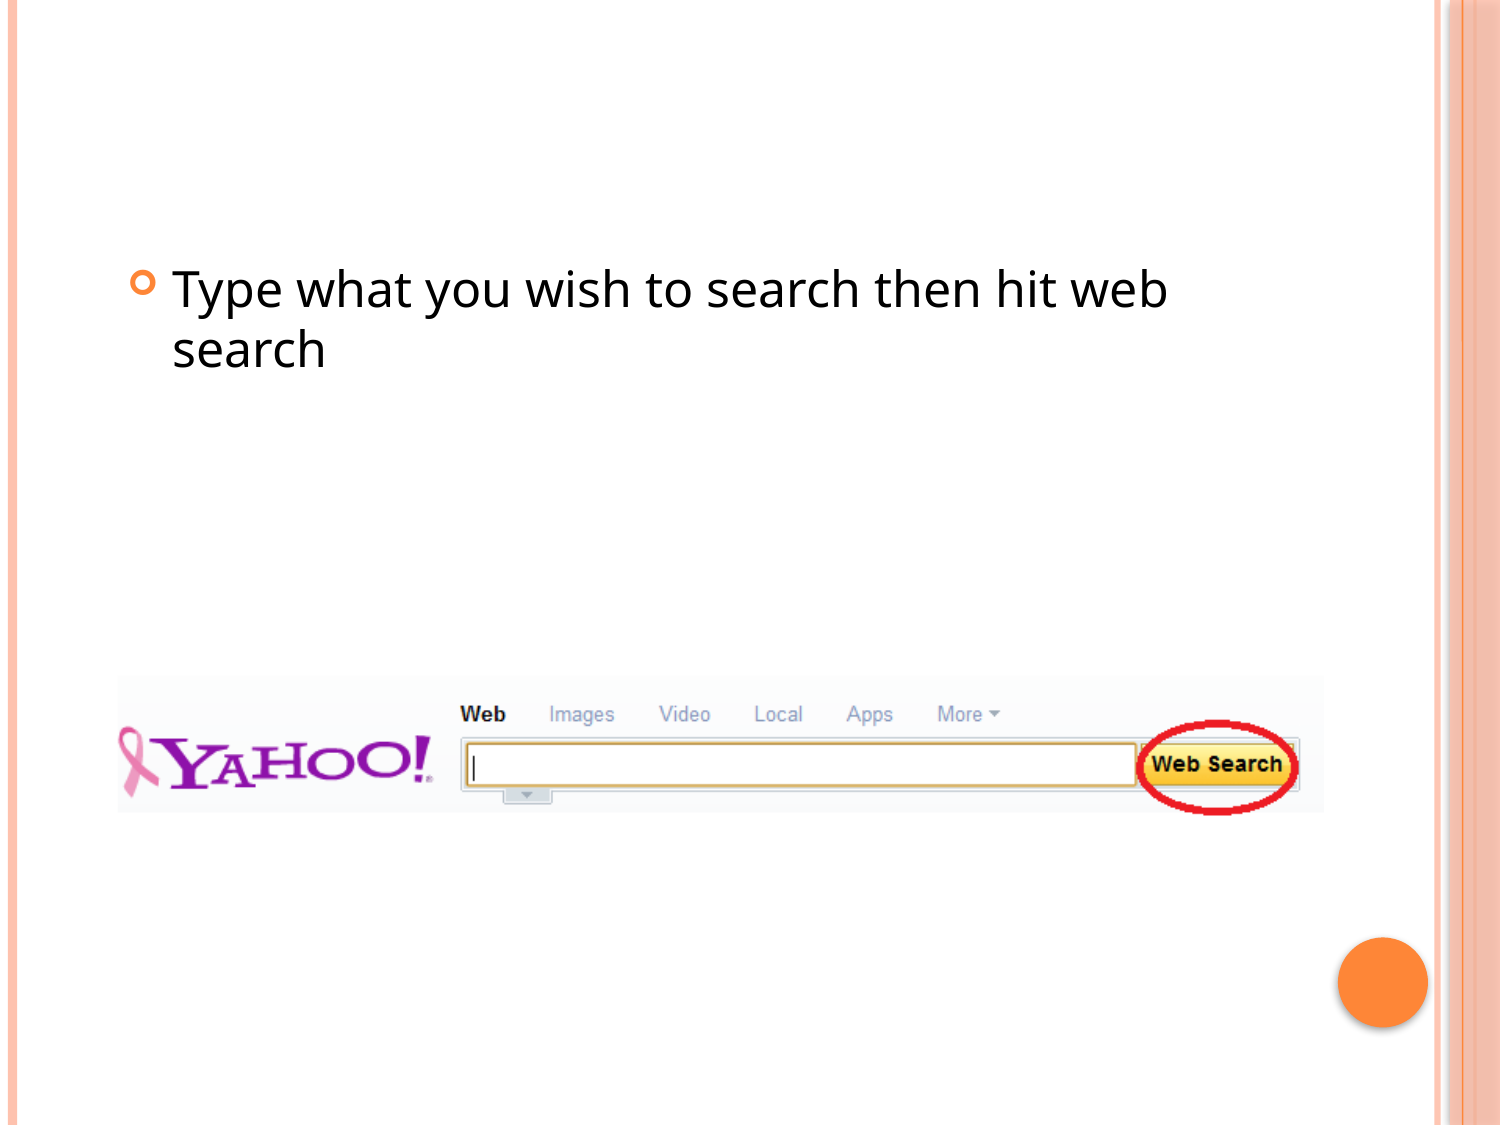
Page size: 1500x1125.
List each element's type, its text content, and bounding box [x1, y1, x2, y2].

list Type what you wish to search then hit web search [112, 249, 1338, 513]
picture [111, 661, 1324, 856]
